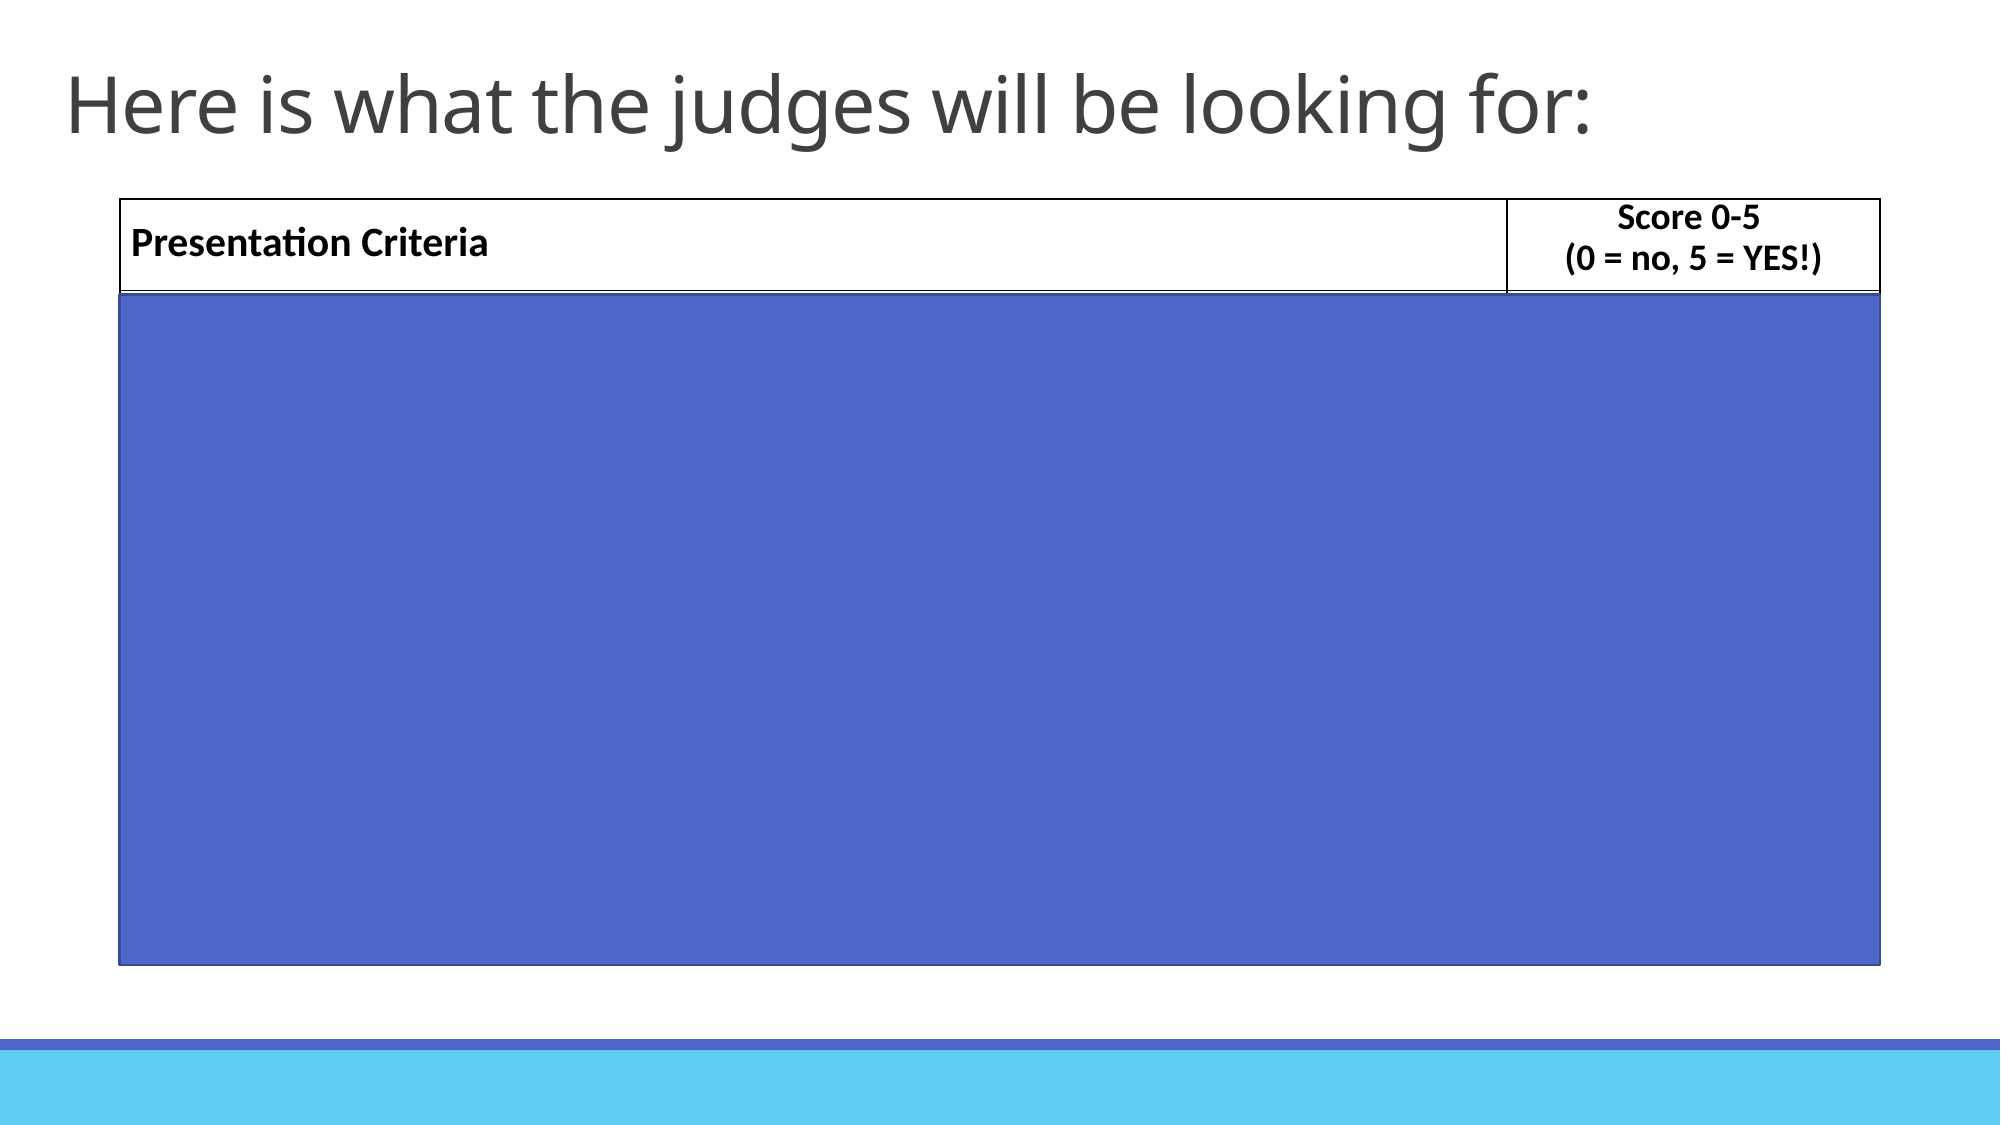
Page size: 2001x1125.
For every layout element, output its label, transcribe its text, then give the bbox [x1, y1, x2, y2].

table_header Presentation Criteria [121, 200, 1506, 290]
text_box [118, 293, 1881, 966]
title Here is what the judges will be looking for: [49, 47, 1700, 157]
table_header Score 0-5 (0 = no, 5 = YES!) [1508, 200, 1879, 290]
